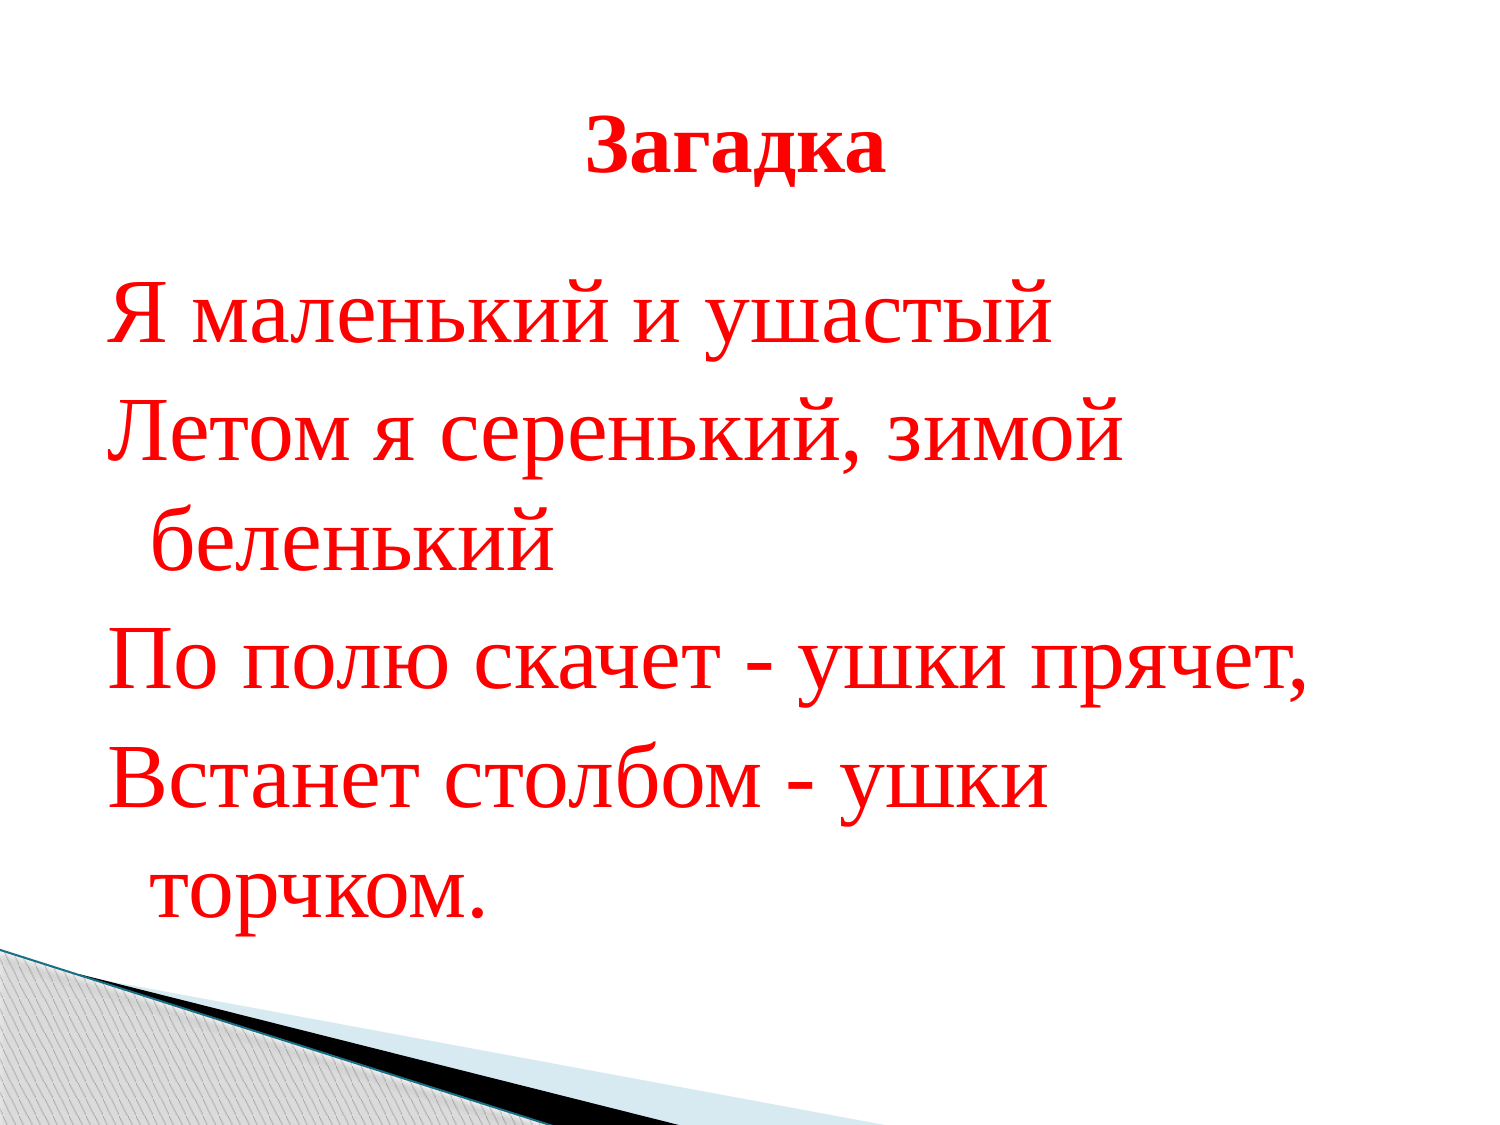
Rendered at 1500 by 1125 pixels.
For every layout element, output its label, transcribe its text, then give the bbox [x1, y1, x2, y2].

list Я маленький и ушастый Летом я серенький, зимой беленький По полю скачет - ушки прячет, Встанет столбом - ушки торчком. [75, 243, 1425, 986]
title Загадка [75, 45, 1425, 233]
